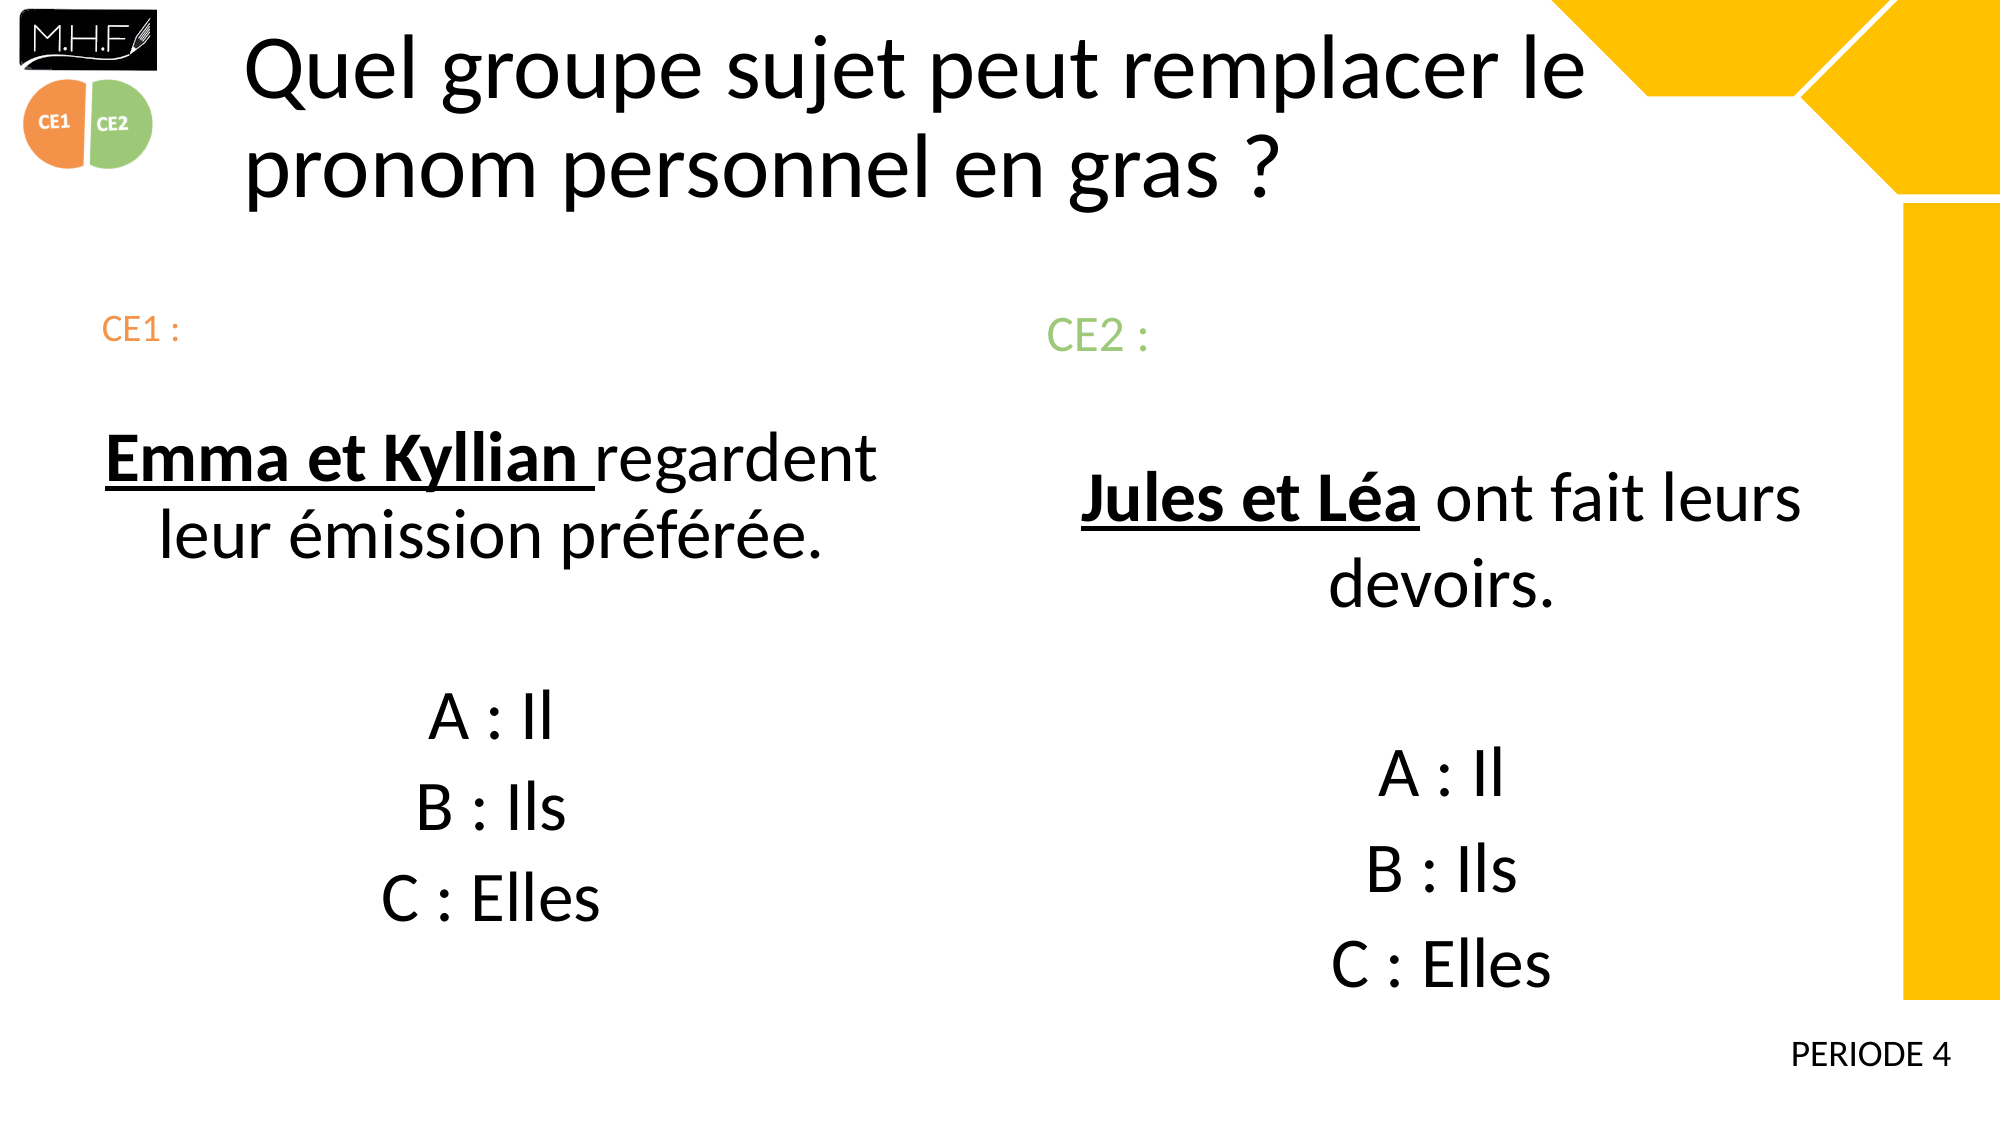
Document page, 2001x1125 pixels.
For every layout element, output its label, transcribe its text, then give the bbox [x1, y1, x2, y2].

list CE1 : Emma et Kyllian regardent leur émission préférée. A : Il B : Ils C : Elles [86, 300, 897, 1015]
text_box CE2 : Jules et Léa ont fait leurs devoirs. A : Il B : Ils C : Elles [1031, 299, 1853, 1014]
title Quel groupe sujet peut remplacer le pronom personnel en gras ? [228, 9, 1774, 227]
text_box [1549, 0, 1892, 98]
text_box [1799, 0, 2000, 196]
text_box PERIODE 4 [1362, 1021, 1967, 1125]
picture [1, 7, 177, 207]
text_box [1902, 202, 2000, 1001]
